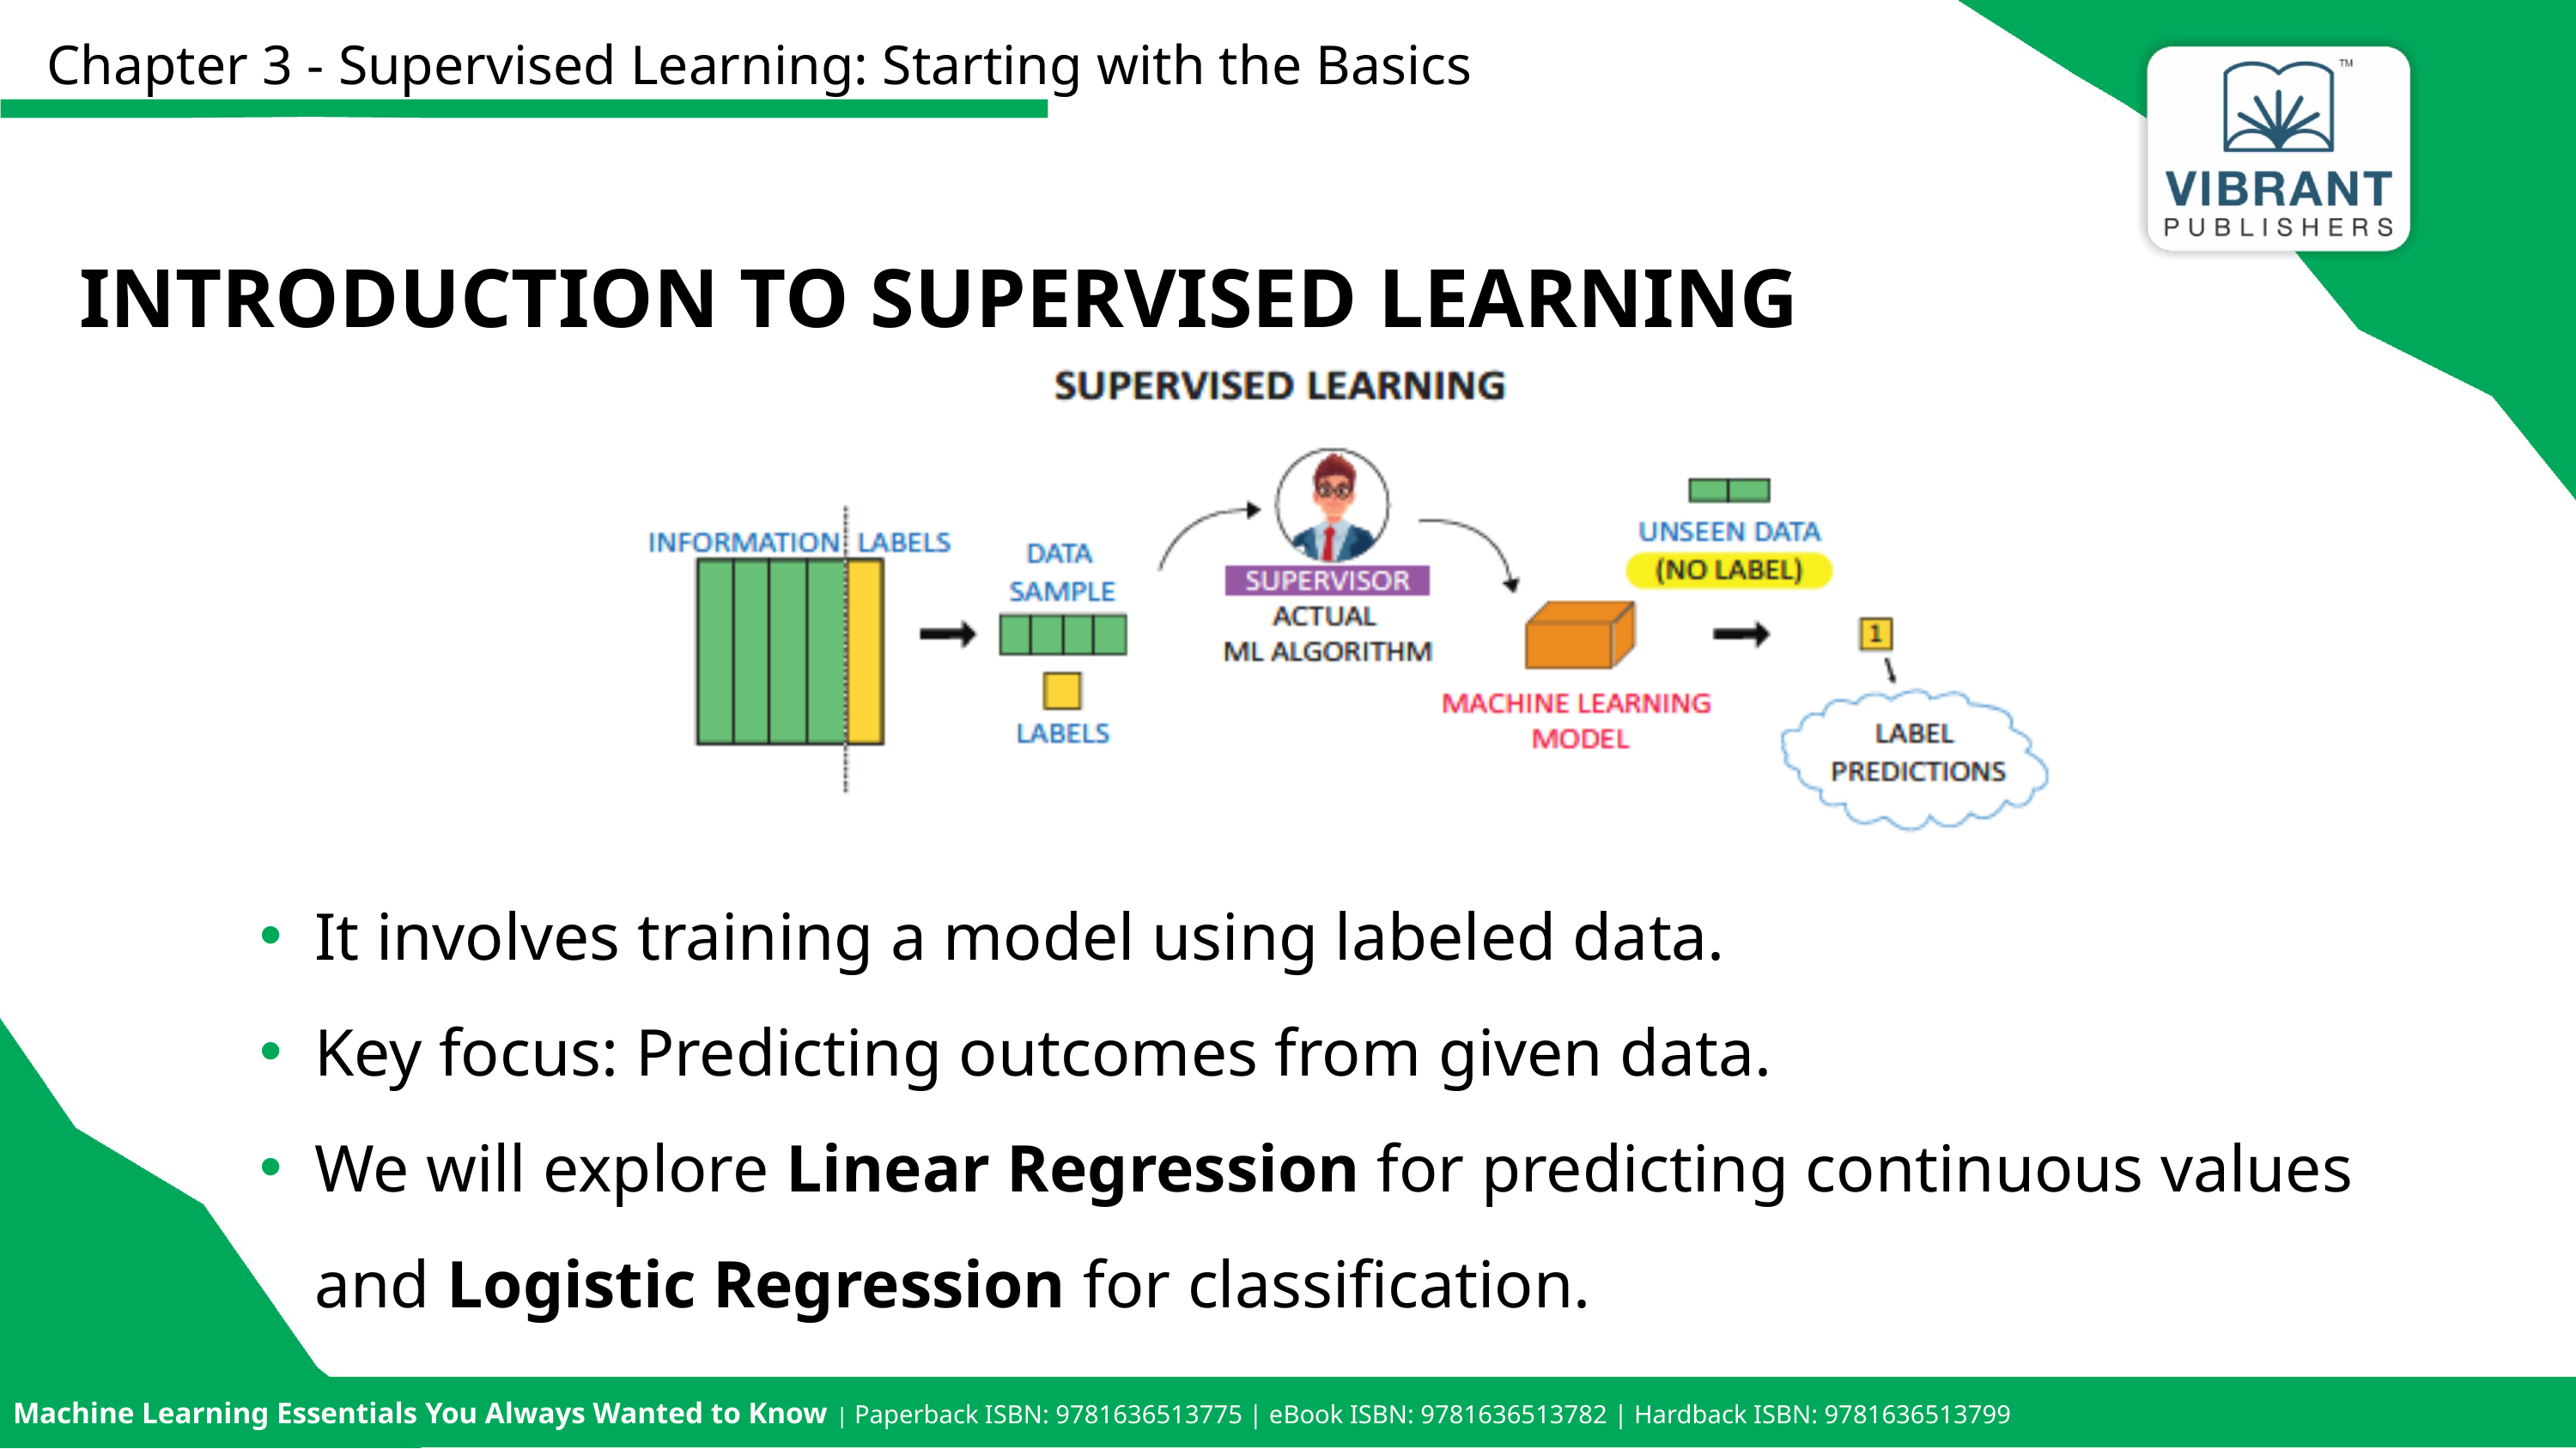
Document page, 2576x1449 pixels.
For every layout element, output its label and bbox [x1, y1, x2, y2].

text_box [0, 0, 2576, 1448]
picture [642, 351, 2071, 862]
